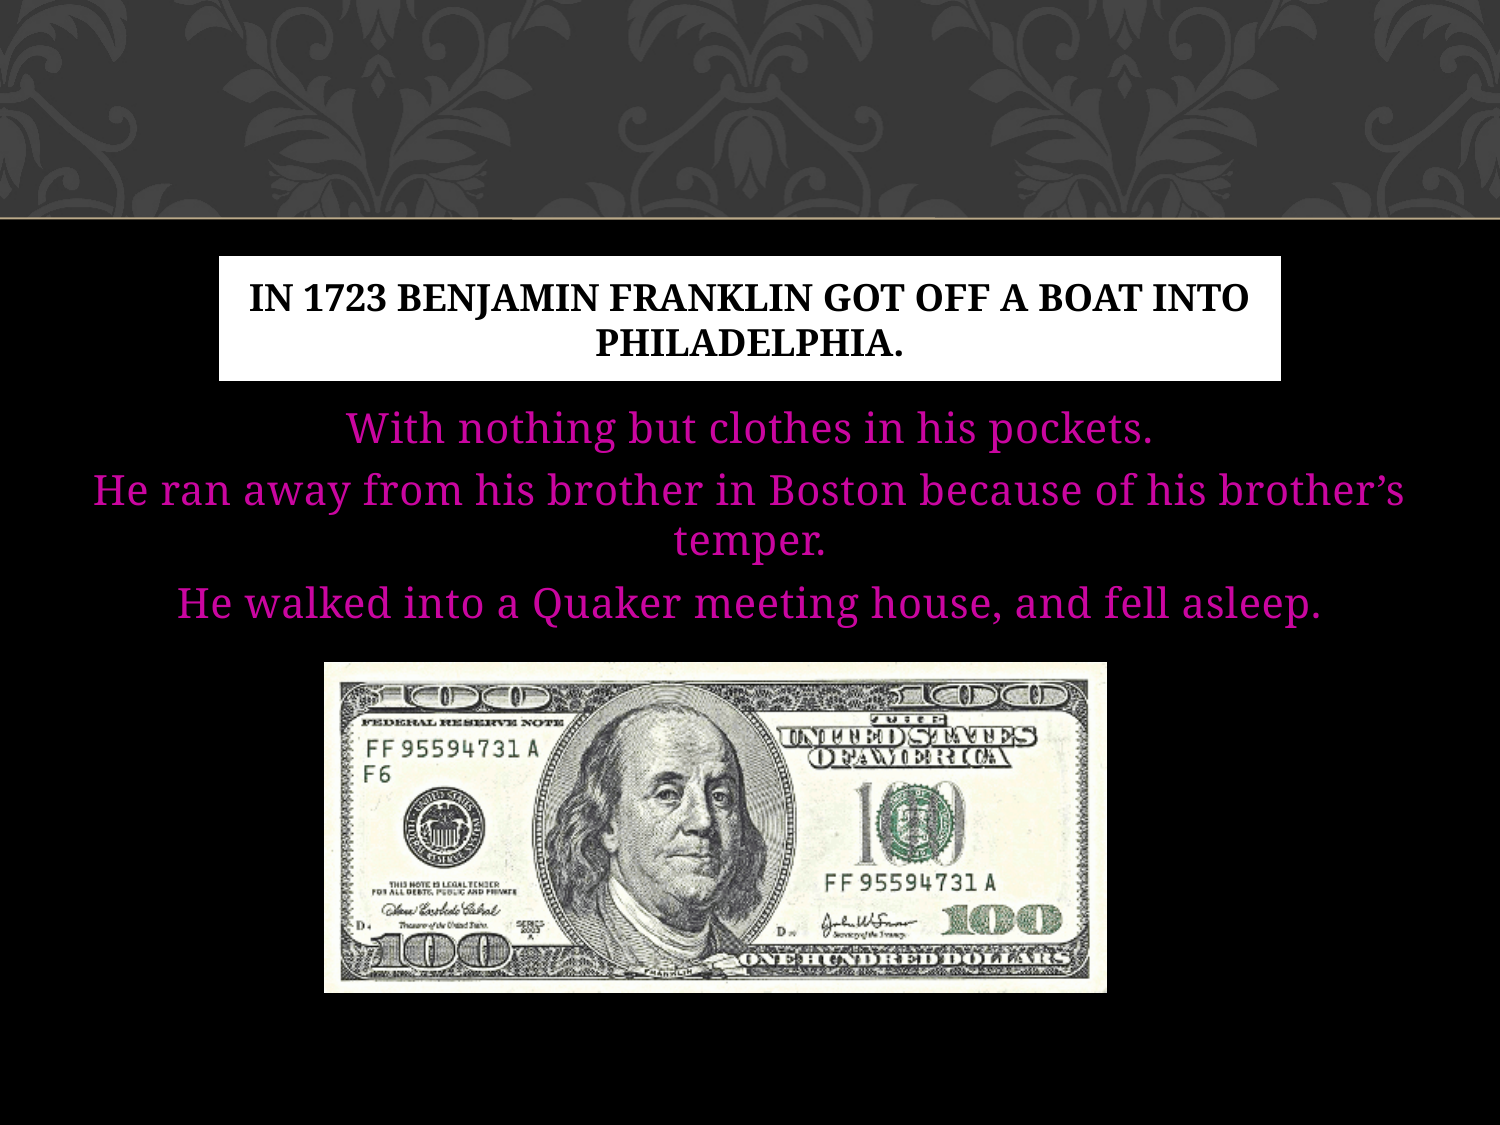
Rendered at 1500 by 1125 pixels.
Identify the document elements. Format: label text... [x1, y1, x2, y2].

title In 1723 Benjamin Franklin got off a boat into Philadelphia. [219, 256, 1281, 381]
picture [324, 662, 1107, 993]
list With nothing but clothes in his pockets. He ran away from his brother in Boston because of his brother’s temper. He walked into a Quaker meeting house, and fell asleep. [75, 331, 1425, 638]
